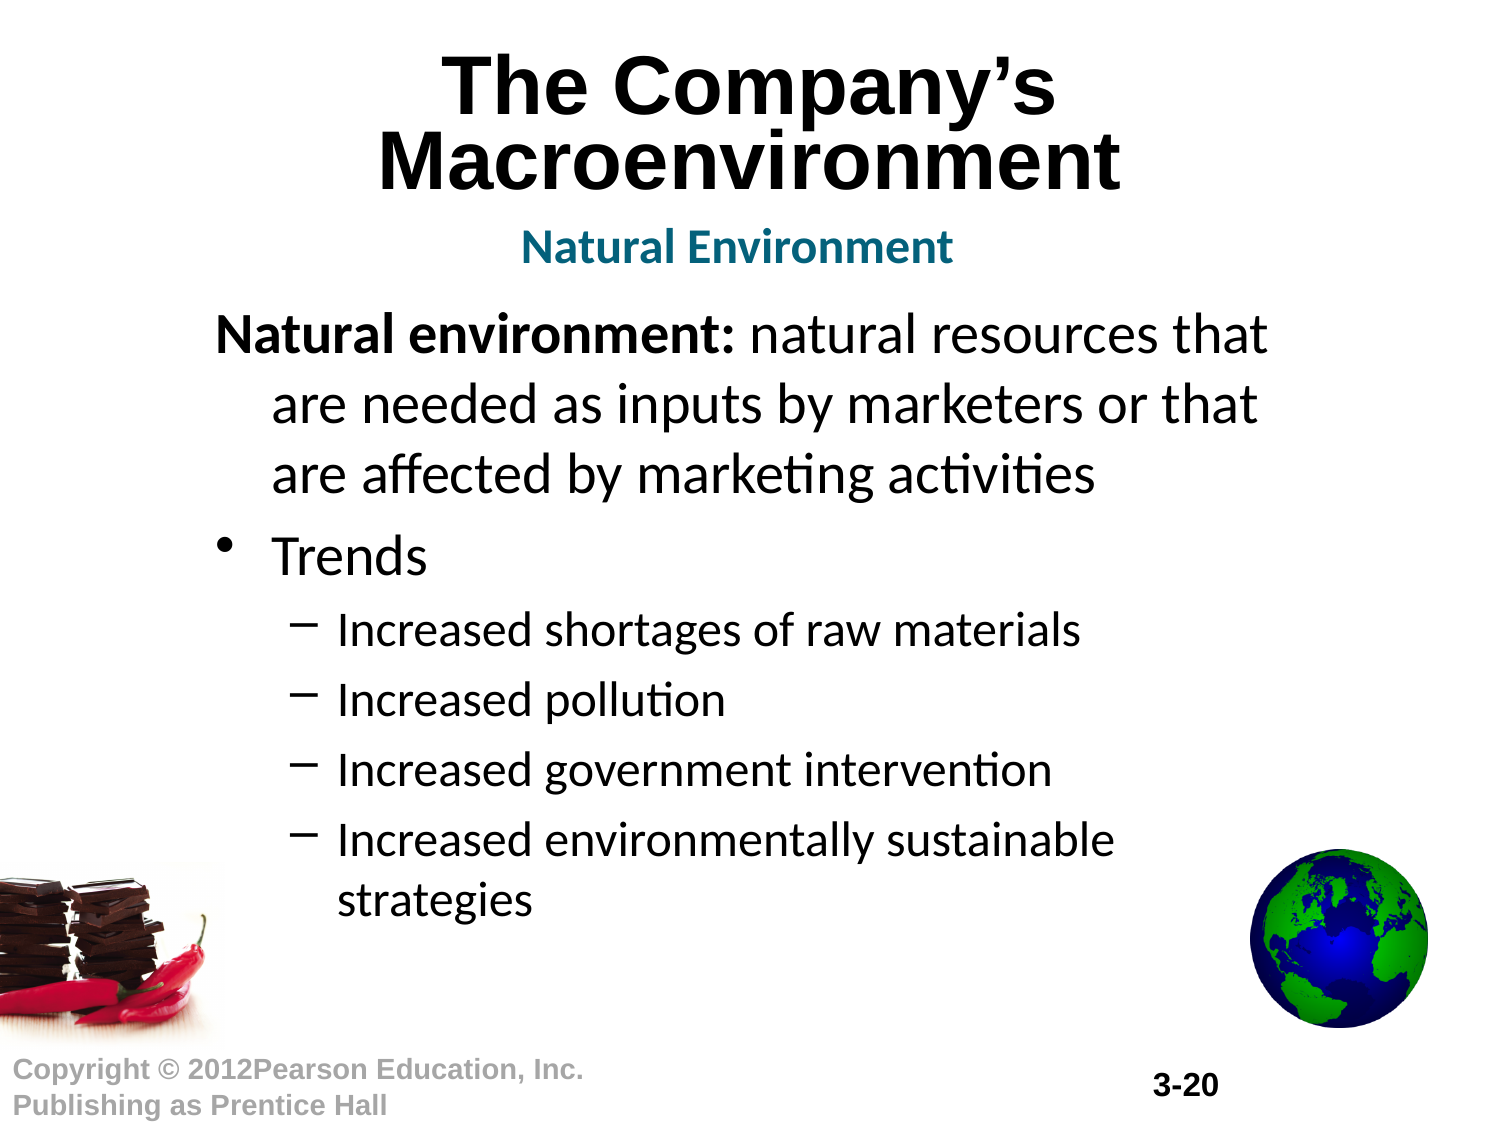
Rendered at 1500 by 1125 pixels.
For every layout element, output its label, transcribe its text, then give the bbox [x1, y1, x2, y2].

list Natural environment: natural resources that are needed as inputs by marketers or that are affected by marketing activities Trends Increased shortages of raw materials Increased pollution Increased government intervention Increased environmentally sustainable strategies [199, 287, 1301, 1076]
picture [1249, 849, 1428, 1028]
title The Company’s Macroenvironment [112, 37, 1388, 226]
list Natural Environment [149, 212, 1326, 276]
picture [0, 862, 199, 1050]
